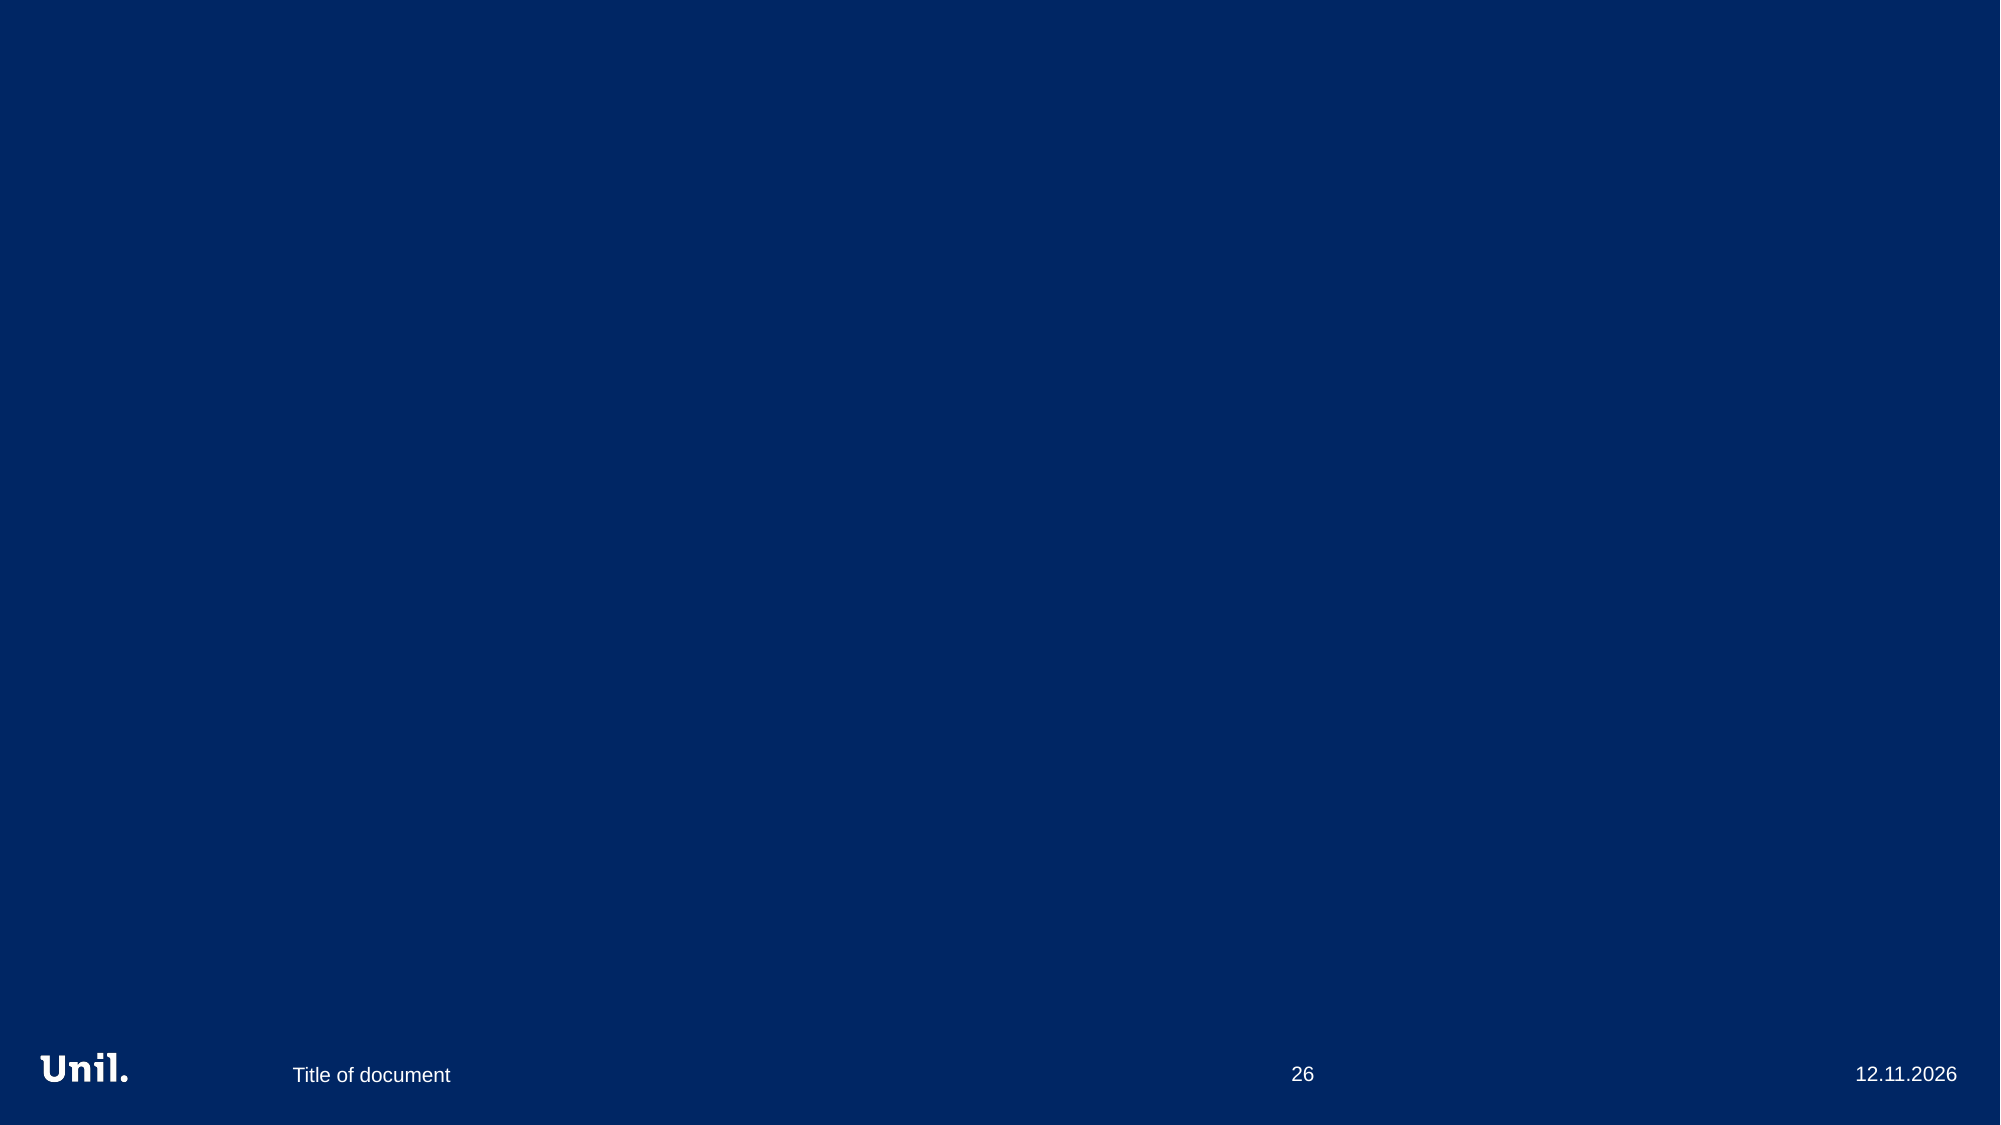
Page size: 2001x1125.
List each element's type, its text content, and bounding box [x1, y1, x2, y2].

picture [27, 1042, 141, 1095]
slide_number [1789, 1026, 1958, 1086]
slide_number 26 [1250, 1037, 1355, 1086]
footer Title of document [292, 1011, 1048, 1087]
